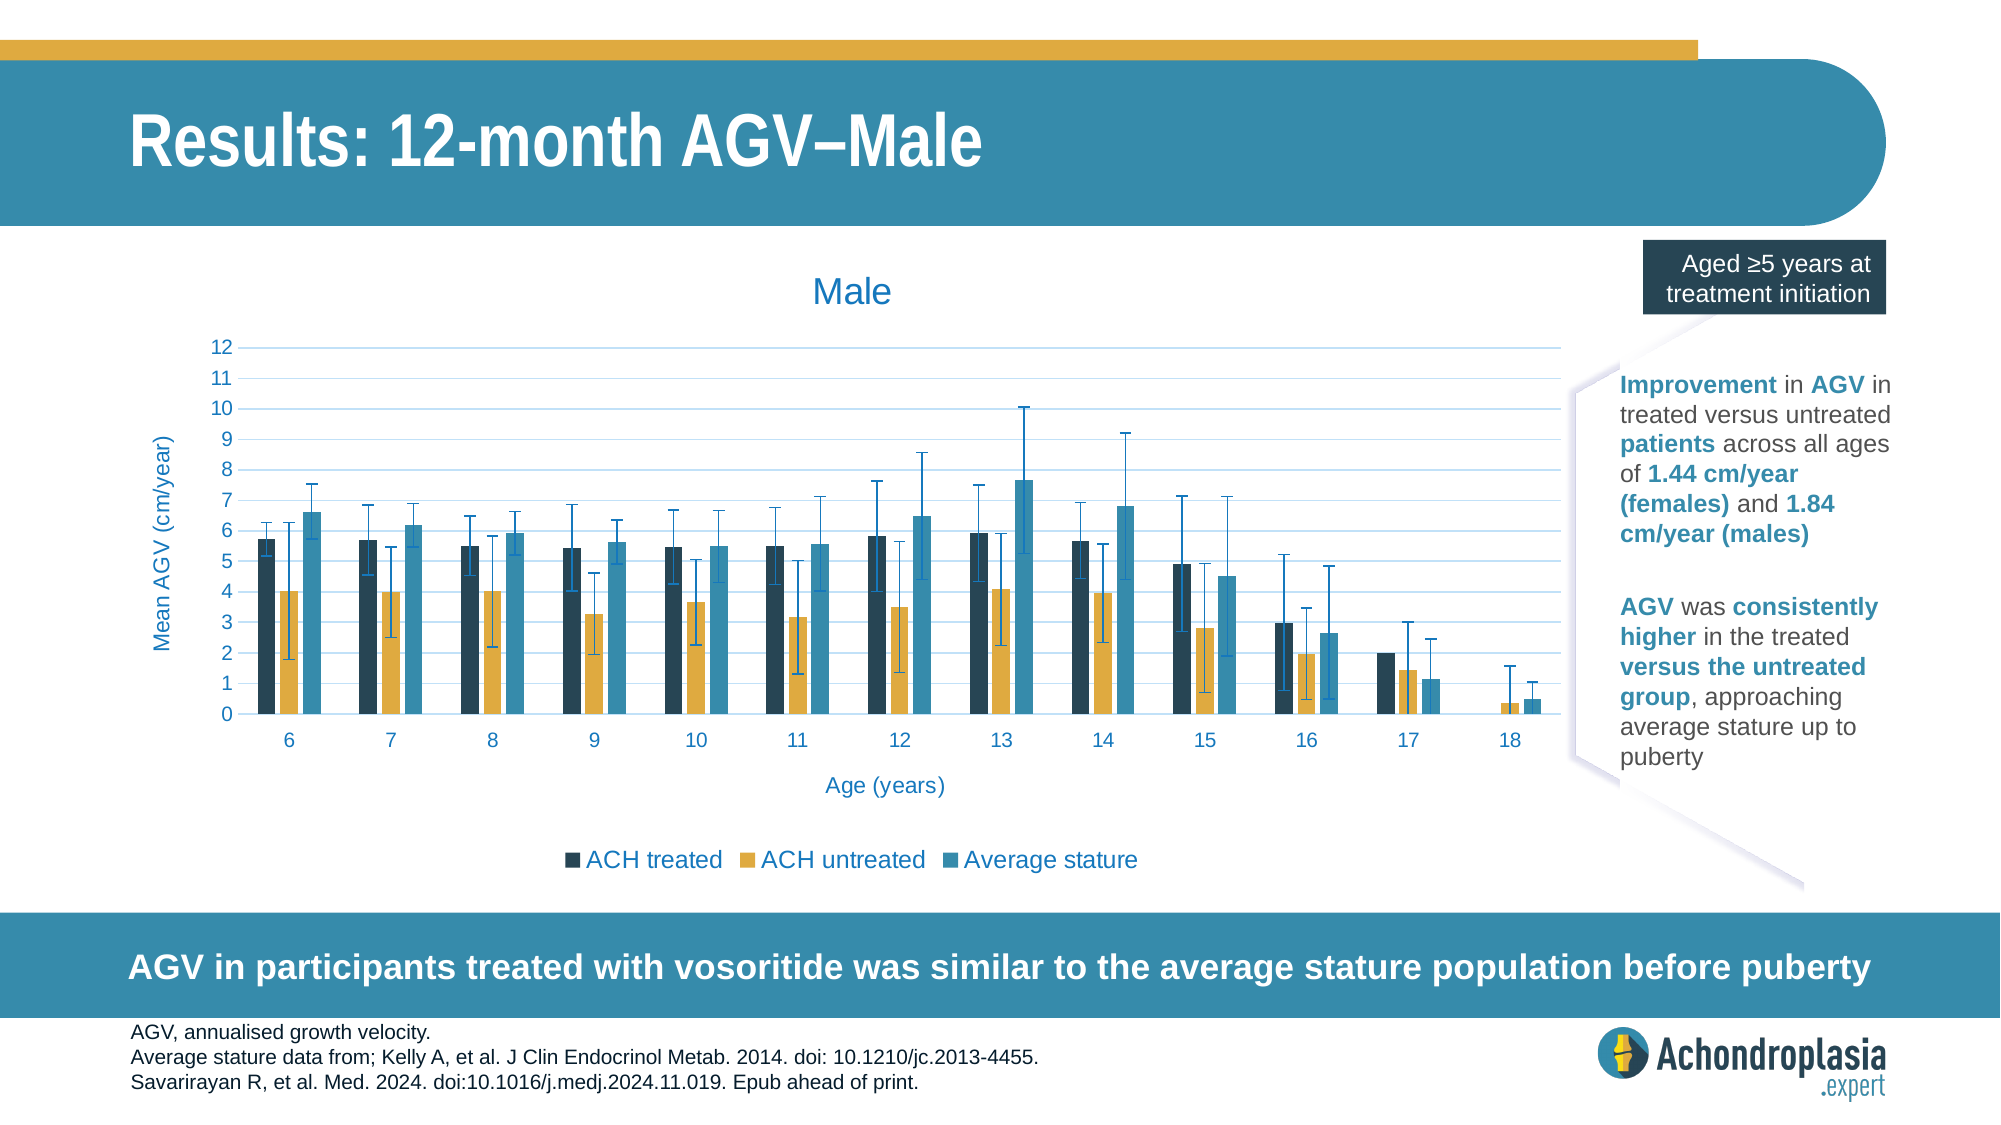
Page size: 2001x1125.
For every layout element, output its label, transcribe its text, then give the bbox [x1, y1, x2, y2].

footer AGV, annualised growth velocity. Average stature data from; Kelly A, et al. J Clin Endocrinol Metab. 2014. doi: 10.1210/jc.2013-4455. Savarirayan R, et al. Med. 2024. doi:10.1016/j.medj.2024.11.019. Epub ahead of print. [115, 1018, 1598, 1102]
picture [1598, 1027, 1886, 1102]
list AGV in participants treated with vosoritide was similar to the average stature population before puberty [0, 912, 2000, 1018]
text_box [1562, 131, 1807, 935]
text_box Improvement in AGV in treated versus untreated patients across all ages of 1.44 cm/year (females) and 1.84 cm/year (males) AGV was consistently higher in the treated versus the untreated group, approaching average stature up to puberty [1807, 360, 1908, 778]
chart [113, 237, 1591, 880]
text_box Aged ≥5 years at treatment initiation [1807, 239, 1887, 315]
title Results: 12-month AGV–Male [114, 59, 1886, 225]
